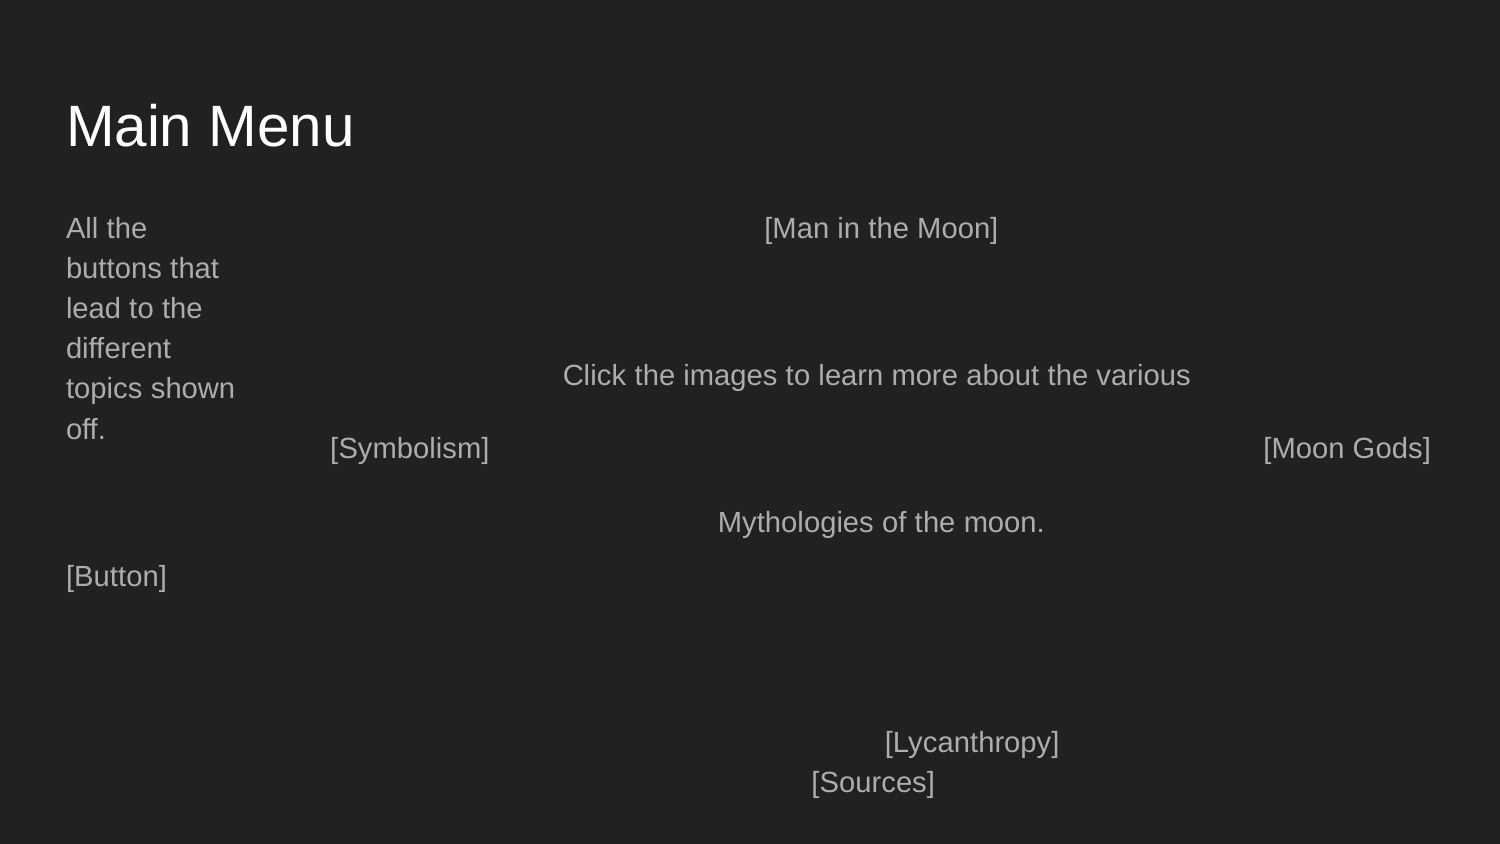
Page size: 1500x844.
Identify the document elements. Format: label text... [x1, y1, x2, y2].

title Main Menu [51, 72, 1449, 167]
list [Man in the Moon] Click the images to learn more about the various [Symbolism] [Moon Gods] Mythologies of the moon. [Lycanthropy] [Sources] [314, 189, 1449, 750]
list All the buttons that lead to the different topics shown off. [Button] [51, 189, 256, 750]
